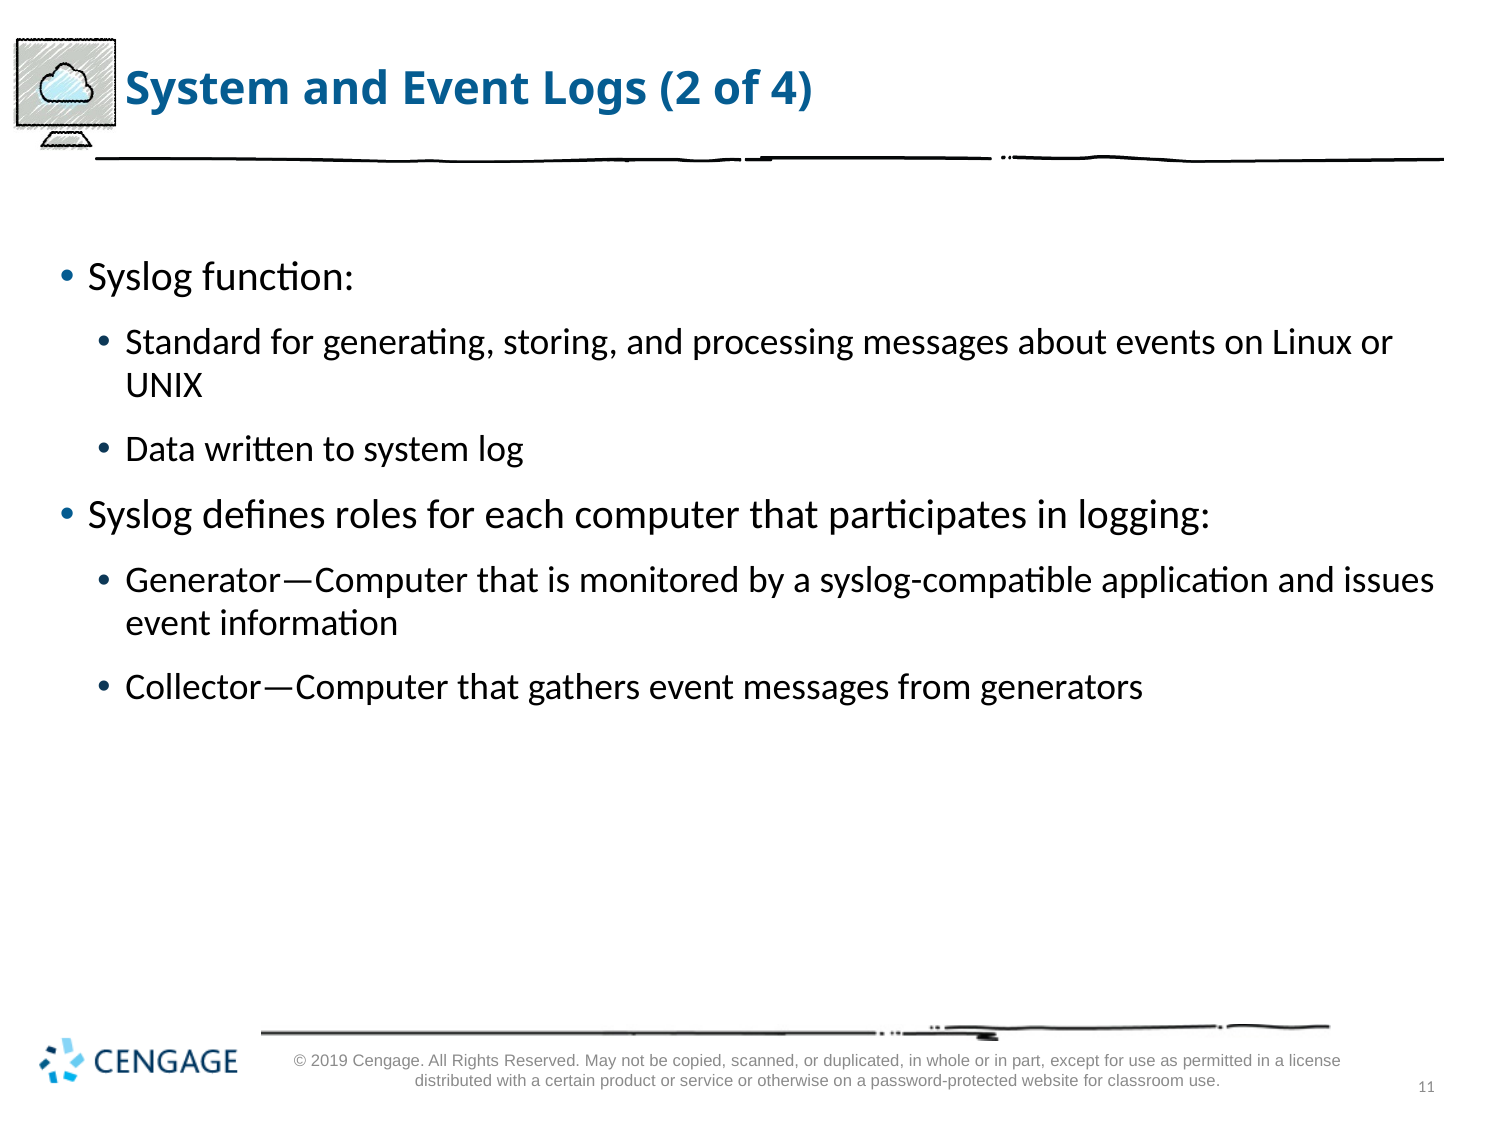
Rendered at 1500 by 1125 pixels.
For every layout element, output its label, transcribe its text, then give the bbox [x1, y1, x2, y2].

title System and Event Logs (2 of 4) [125, 66, 1442, 116]
footer © 2019 Cengage. All Rights Reserved. May not be copied, scanned, or duplicated, in whole or in part, except for use as permitted in a license distributed with a certain product or service or otherwise on a password-protected website for classroom use. [262, 1050, 1375, 1091]
picture [95, 155, 1444, 163]
picture [13, 36, 117, 151]
picture [261, 1024, 1331, 1041]
list Syslog function: Standard for generating, storing, and processing messages about events on Linux or UNIX Data written to system log Syslog defines roles for each computer that participates in logging: Generator—Computer that is monitored by a syslog-compatible application and issues event information Collector—Computer that gathers event messages from generators [59, 252, 1441, 713]
picture [19, 1024, 250, 1096]
